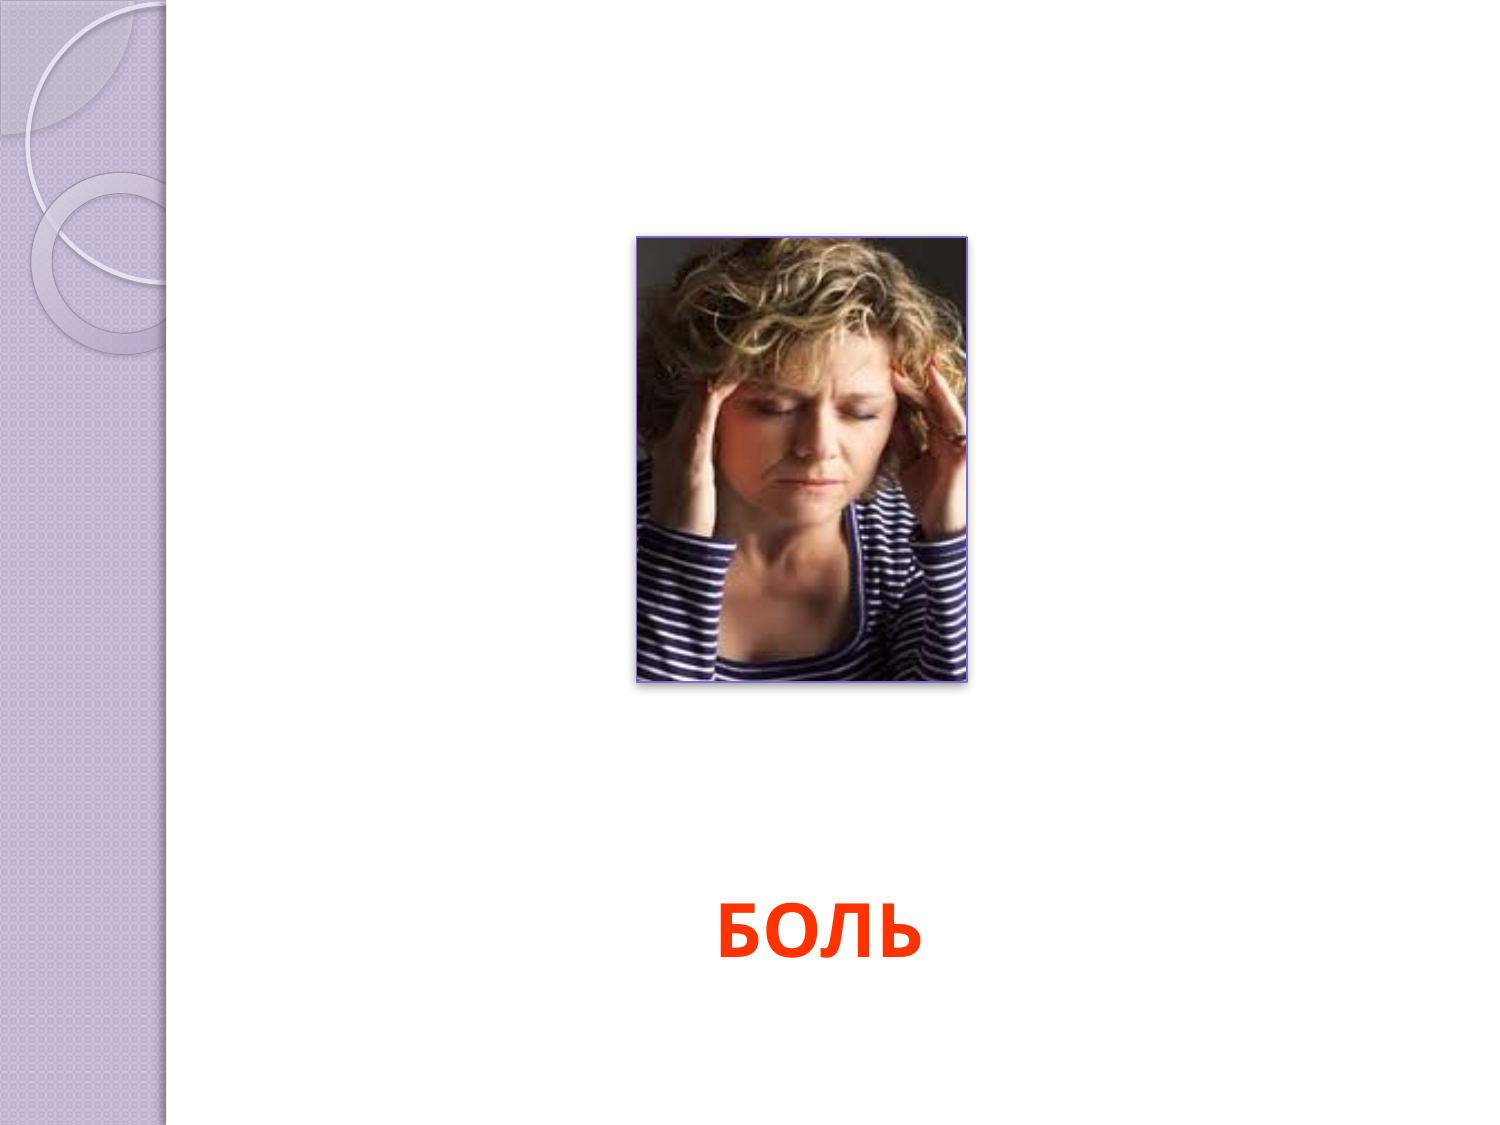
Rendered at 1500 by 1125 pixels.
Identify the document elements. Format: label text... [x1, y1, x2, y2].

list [637, 237, 967, 682]
text_box БОЛЬ [699, 874, 1017, 980]
